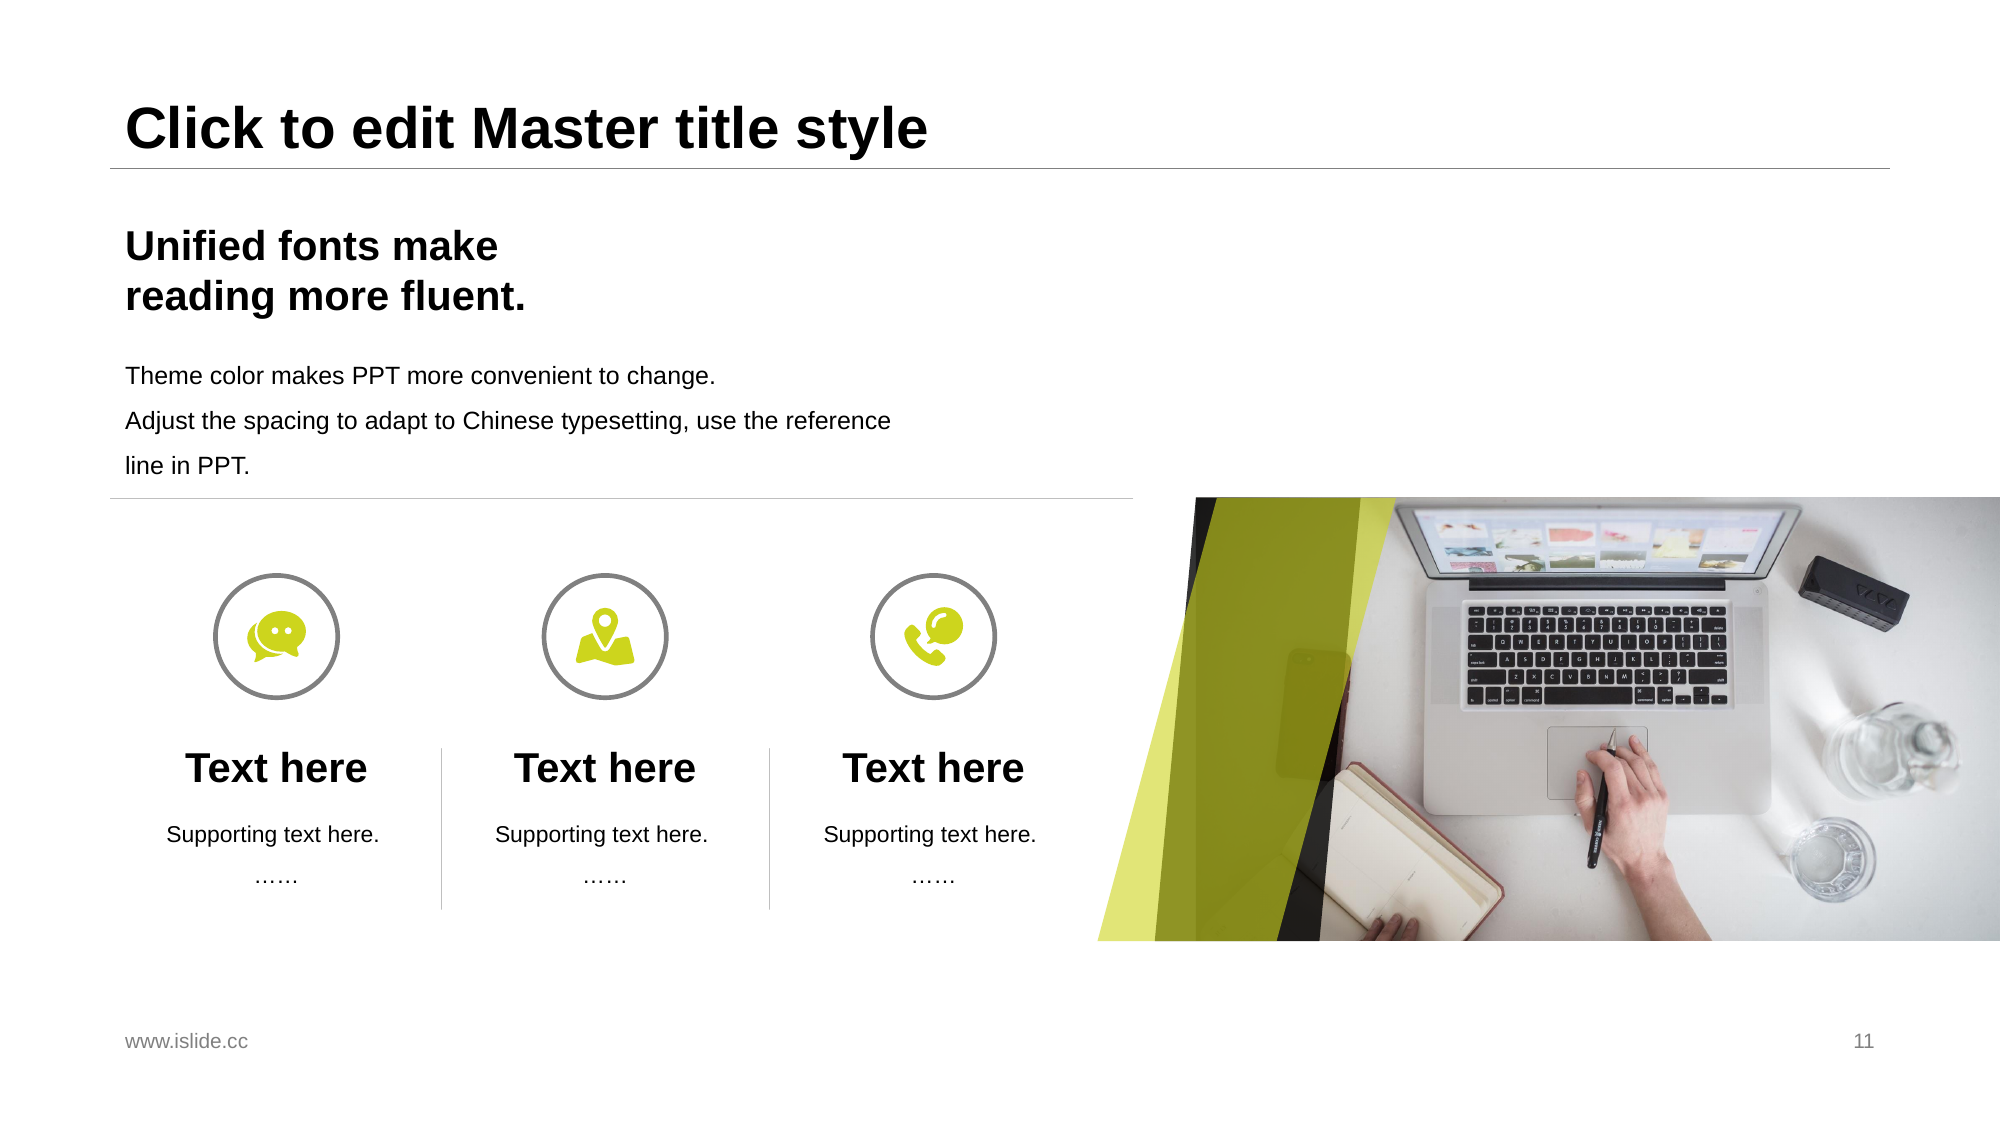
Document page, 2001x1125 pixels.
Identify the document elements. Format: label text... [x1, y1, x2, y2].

title Click to edit Master title style [109, 0, 1890, 169]
slide_number 11 [1412, 1023, 1890, 1058]
footer www.islide.cc [109, 1023, 790, 1058]
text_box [110, 187, 2000, 942]
